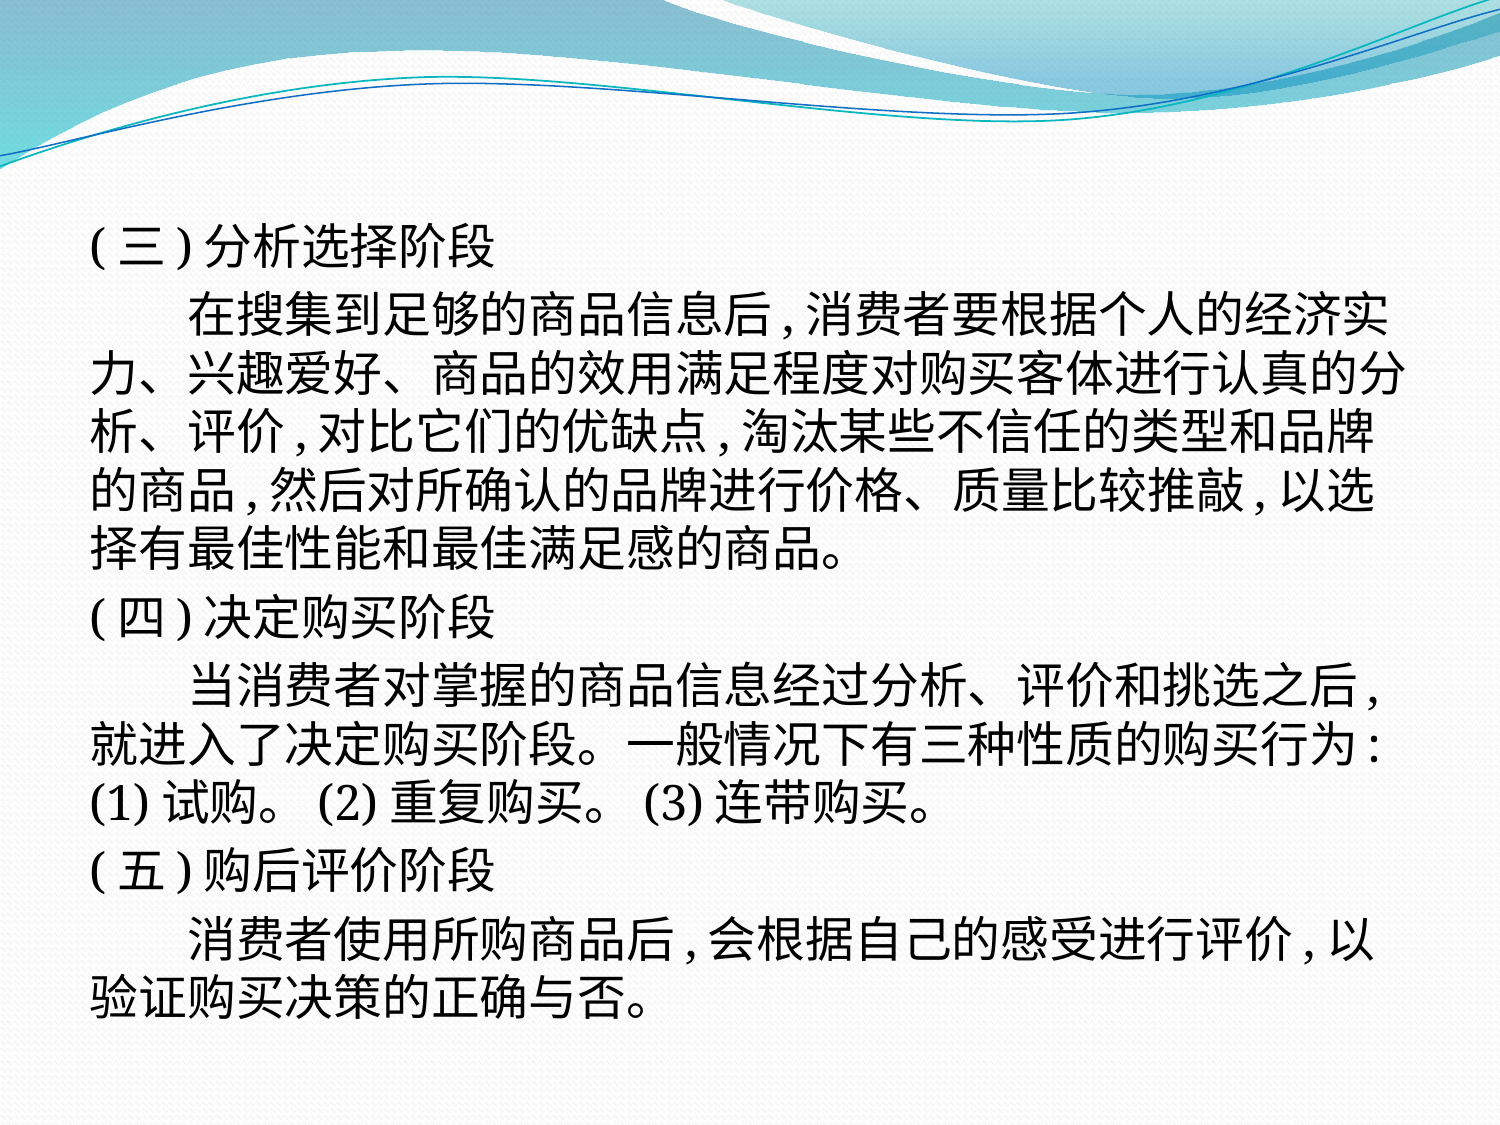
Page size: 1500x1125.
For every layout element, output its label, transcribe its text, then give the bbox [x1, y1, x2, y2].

list (三)分析选择阶段 在搜集到足够的商品信息后,消费者要根据个人的经济实力、兴趣爱好、商品的效用满足程度对购买客体进行认真的分析、评价,对比它们的优缺点,淘汰某些不信任的类型和品牌的商品,然后对所确认的品牌进行价格、质量比较推敲,以选择有最佳性能和最佳满足感的商品。 (四)决定购买阶段 当消费者对掌握的商品信息经过分析、评价和挑选之后,就进入了决定购买阶段。一般情况下有三种性质的购买行为:(1)试购。(2)重复购买。(3)连带购买。 (五)购后评价阶段 消费者使用所购商品后,会根据自己的感受进行评价,以验证购买决策的正确与否。 [75, 208, 1425, 1038]
